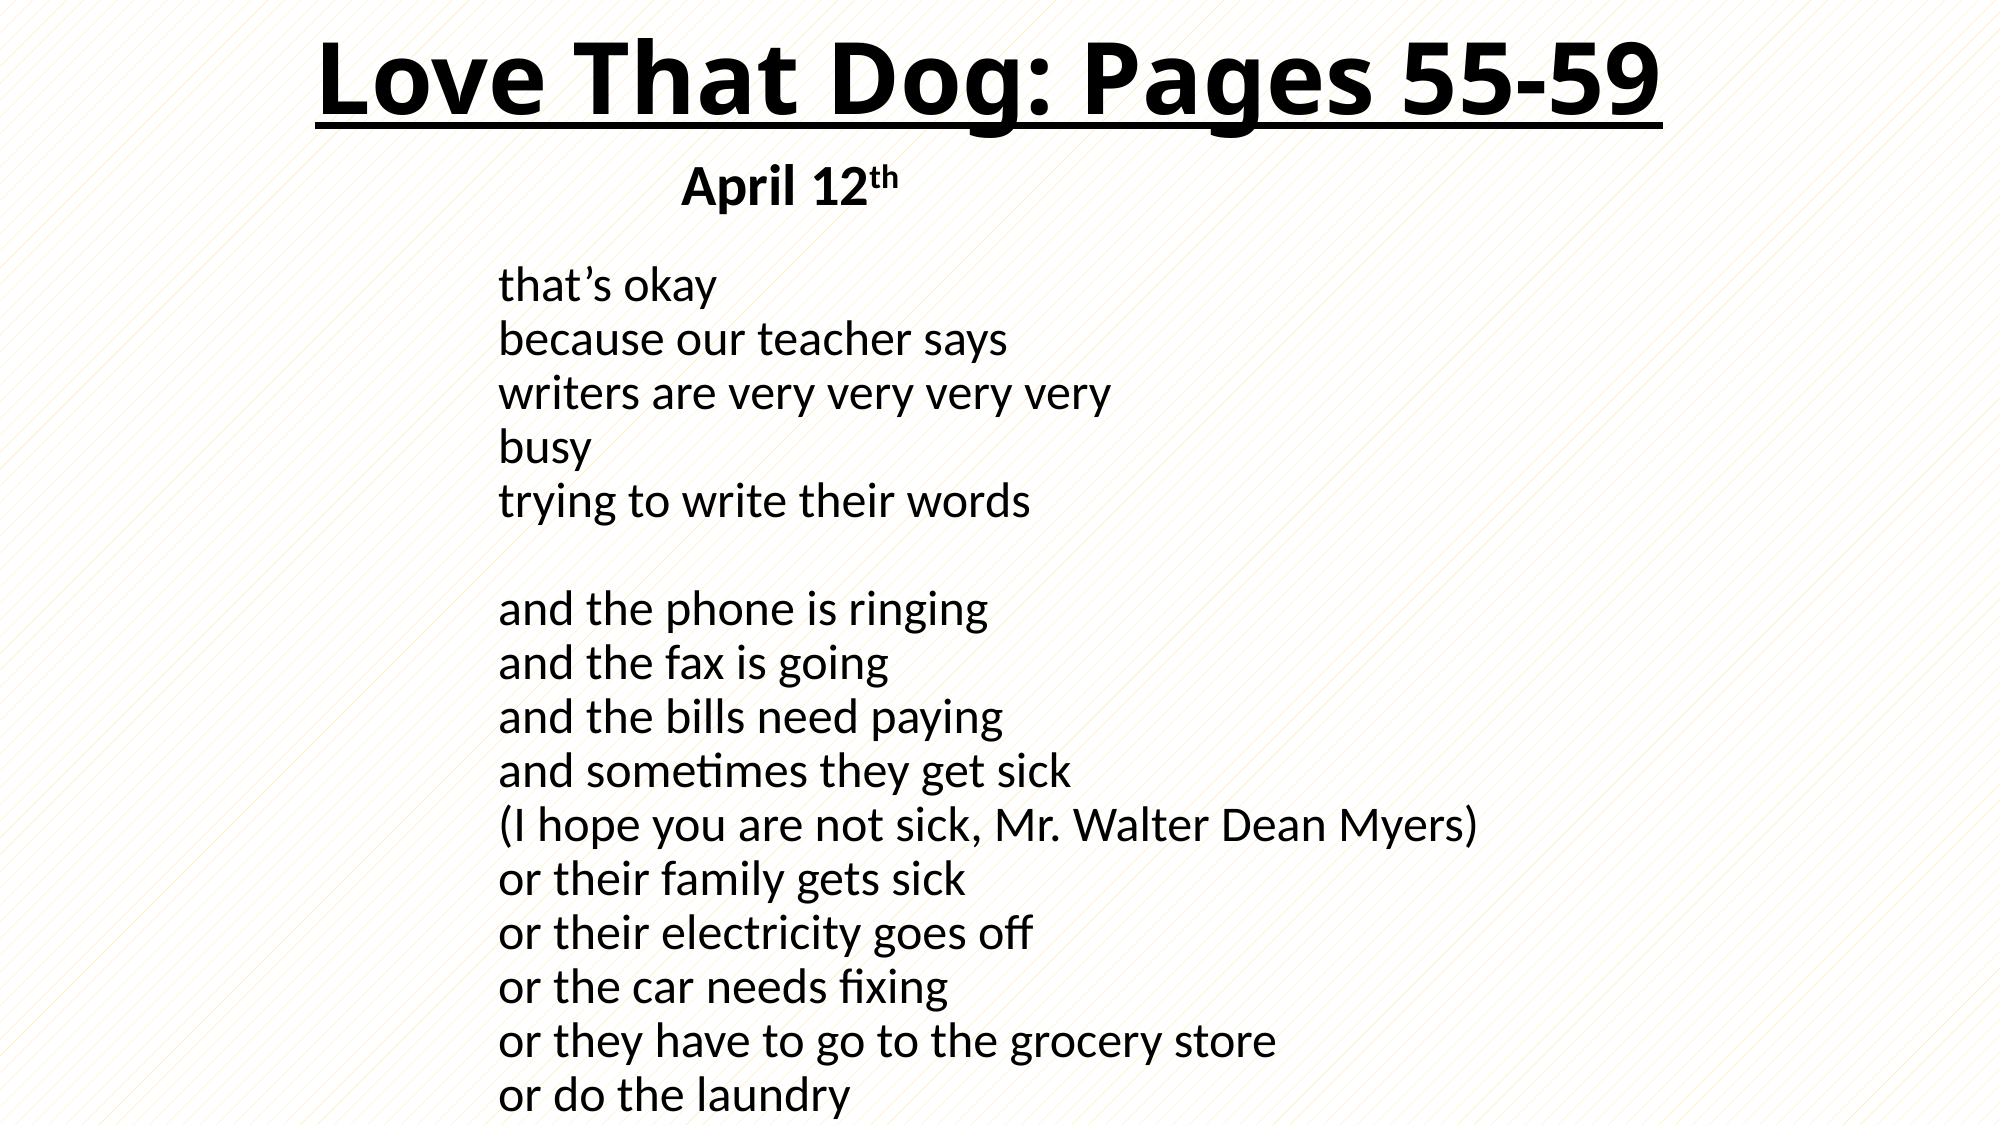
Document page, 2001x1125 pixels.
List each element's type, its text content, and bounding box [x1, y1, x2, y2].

title Love That Dog: Pages 55-59 [299, 10, 1716, 154]
text_box April 12th [666, 139, 1178, 225]
list that’s okay because our teacher says writers are very very very very busy trying to write their words and the phone is ringing and the fax is going and the bills need paying and sometimes they get sick (I hope you are not sick, Mr. Walter Dean Myers) or their family gets sick or their electricity goes off or the car needs fixing or they have to go to the grocery store or do the laundry [483, 251, 1514, 659]
